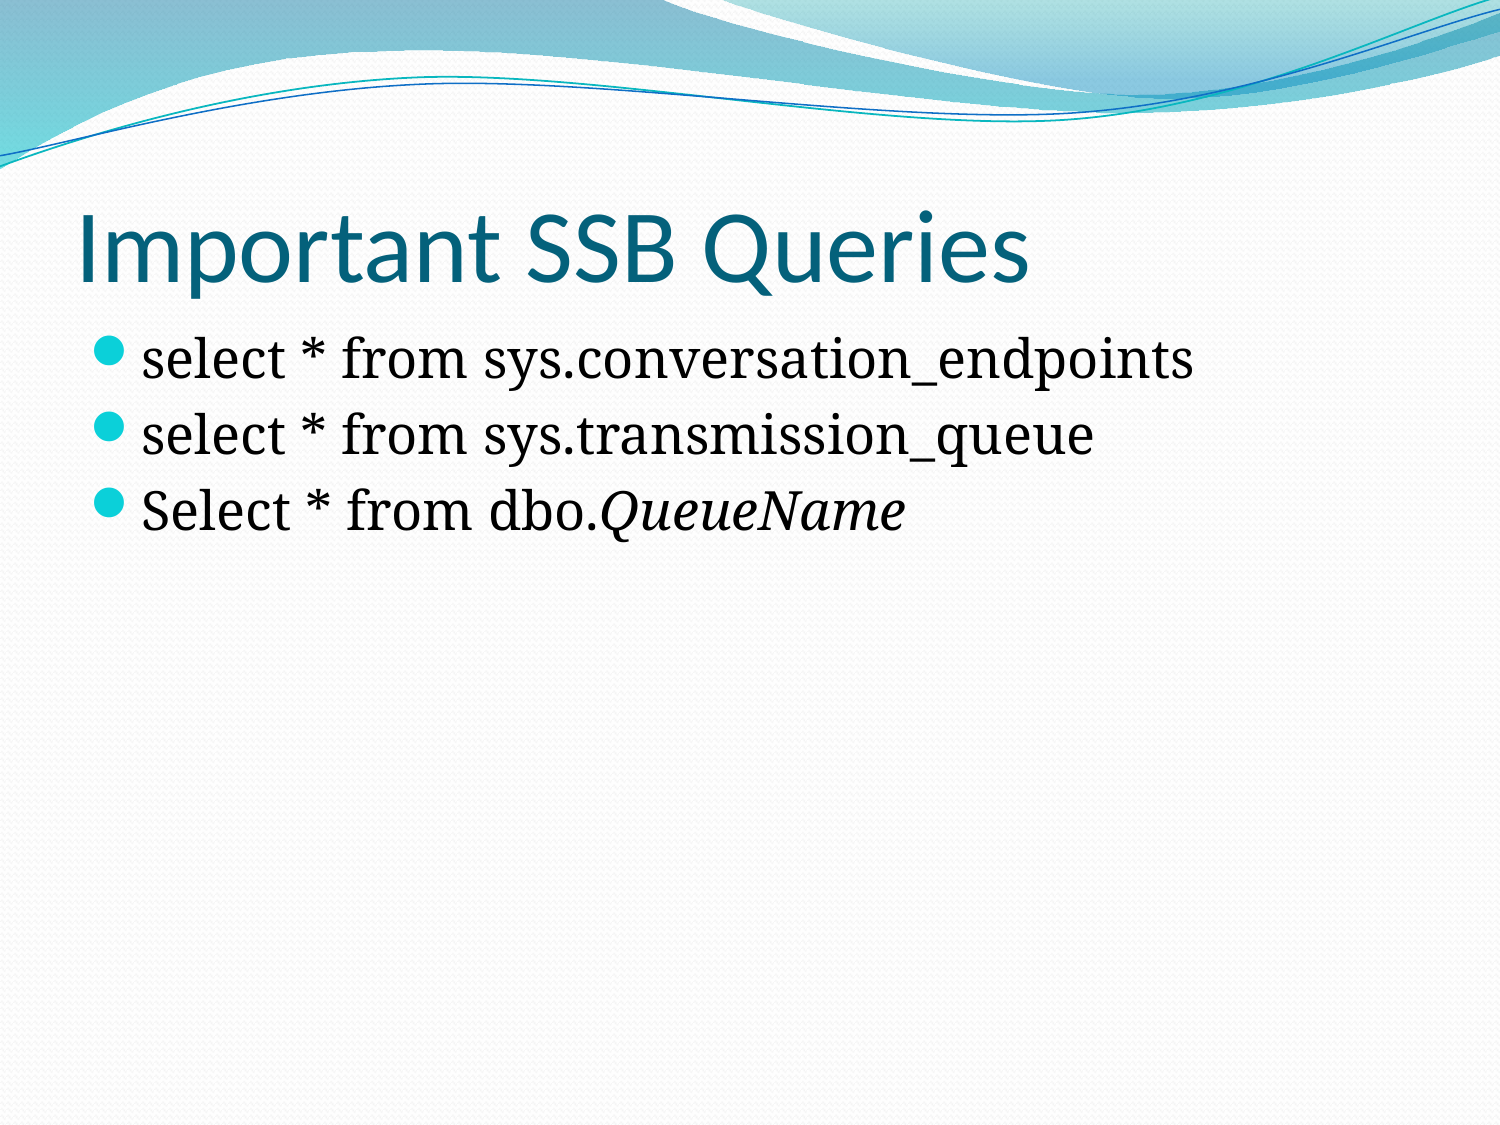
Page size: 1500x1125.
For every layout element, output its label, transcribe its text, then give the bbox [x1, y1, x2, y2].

list select * from sys.conversation_endpoints select * from sys.transmission_queue Select * from dbo.QueueName [75, 317, 1425, 1038]
title Important SSB Queries [75, 115, 1425, 303]
